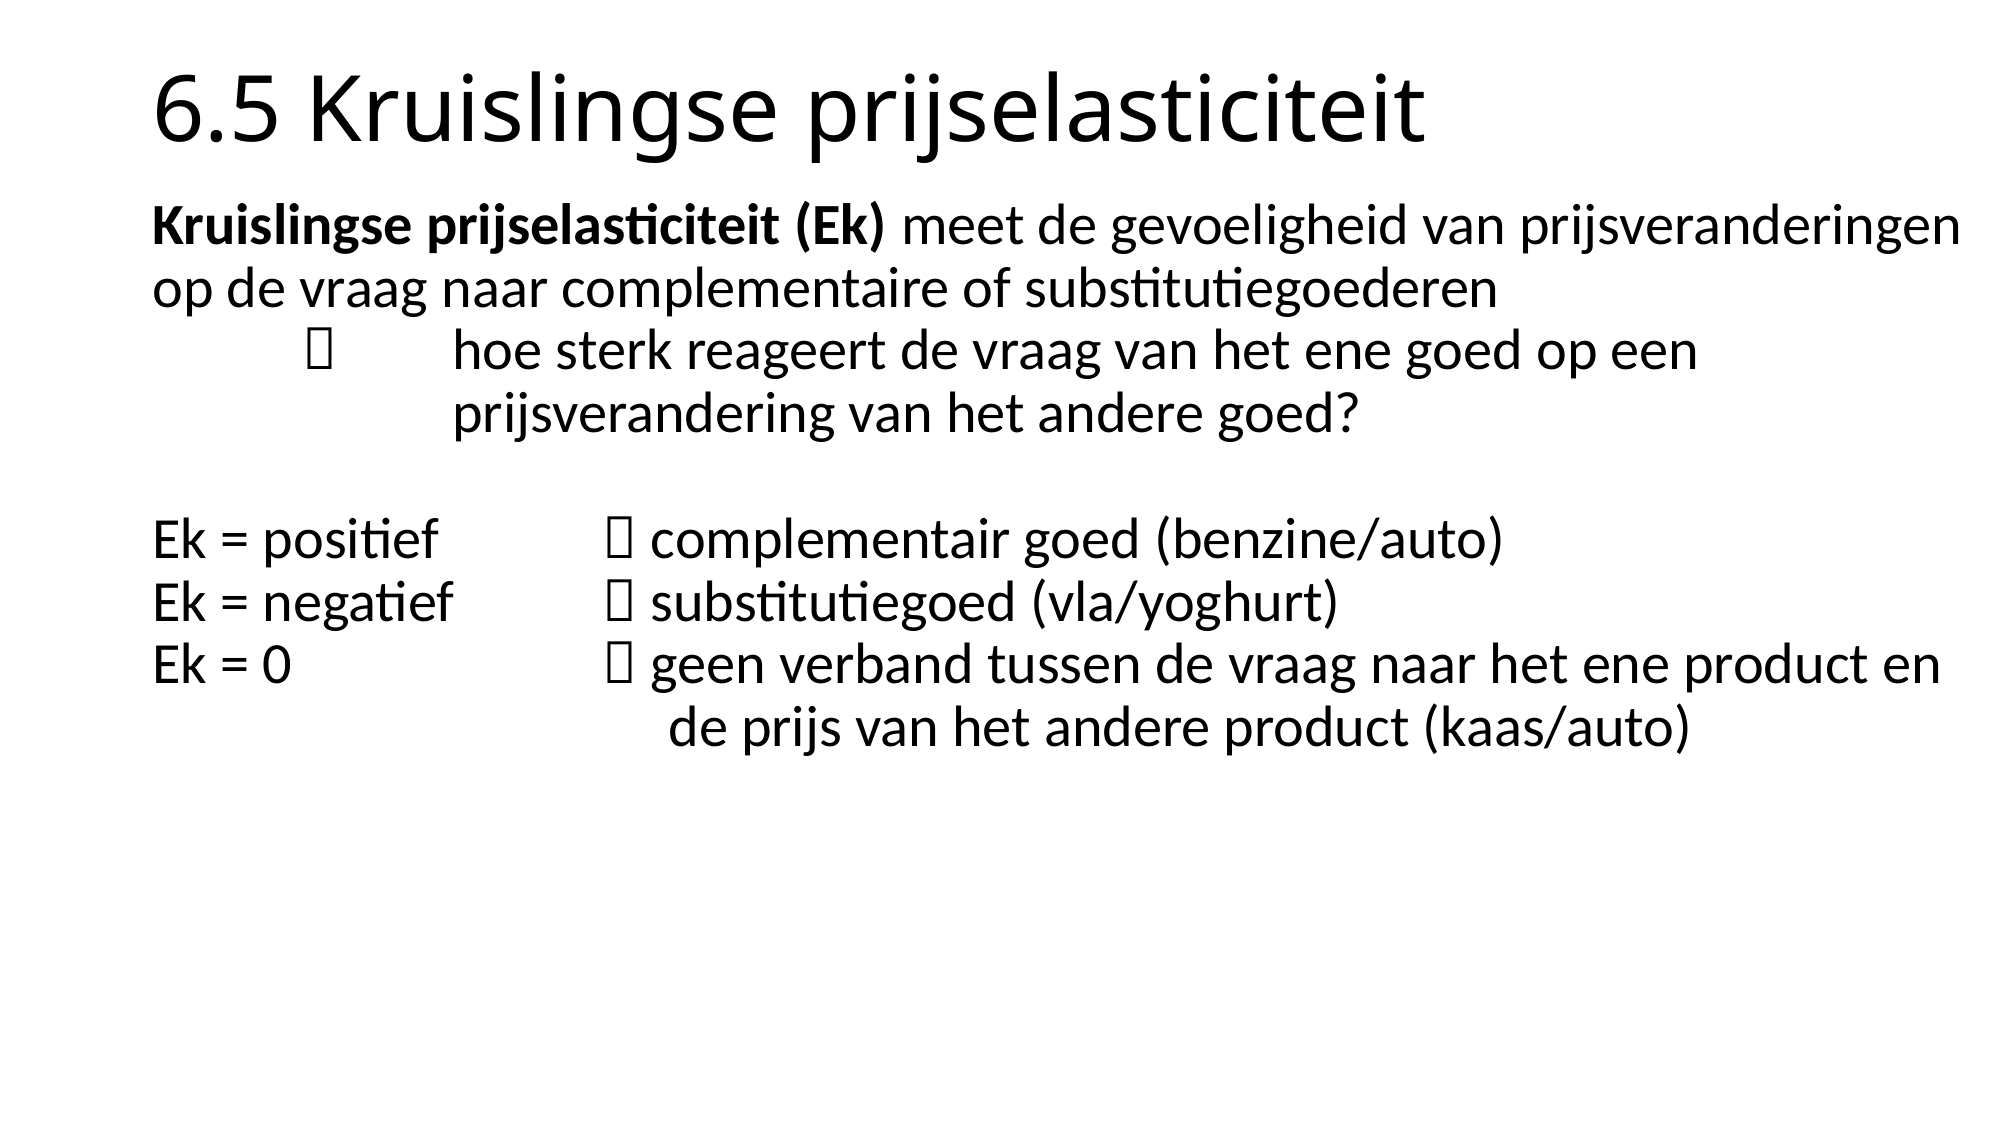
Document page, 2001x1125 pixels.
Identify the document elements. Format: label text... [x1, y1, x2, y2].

list Kruislingse prijselasticiteit (Ek) meet de gevoeligheid van prijsveranderingen op de vraag naar complementaire of substitutiegoederen  hoe sterk reageert de vraag van het ene goed op een prijsverandering van het andere goed? Ek = positief  complementair goed (benzine/auto) Ek = negatief  substitutiegoed (vla/yoghurt) Ek = 0  geen verband tussen de vraag naar het ene product en de prijs van het andere product (kaas/auto) [137, 186, 2000, 1125]
title 6.5 Kruislingse prijselasticiteit [137, 3, 1863, 186]
